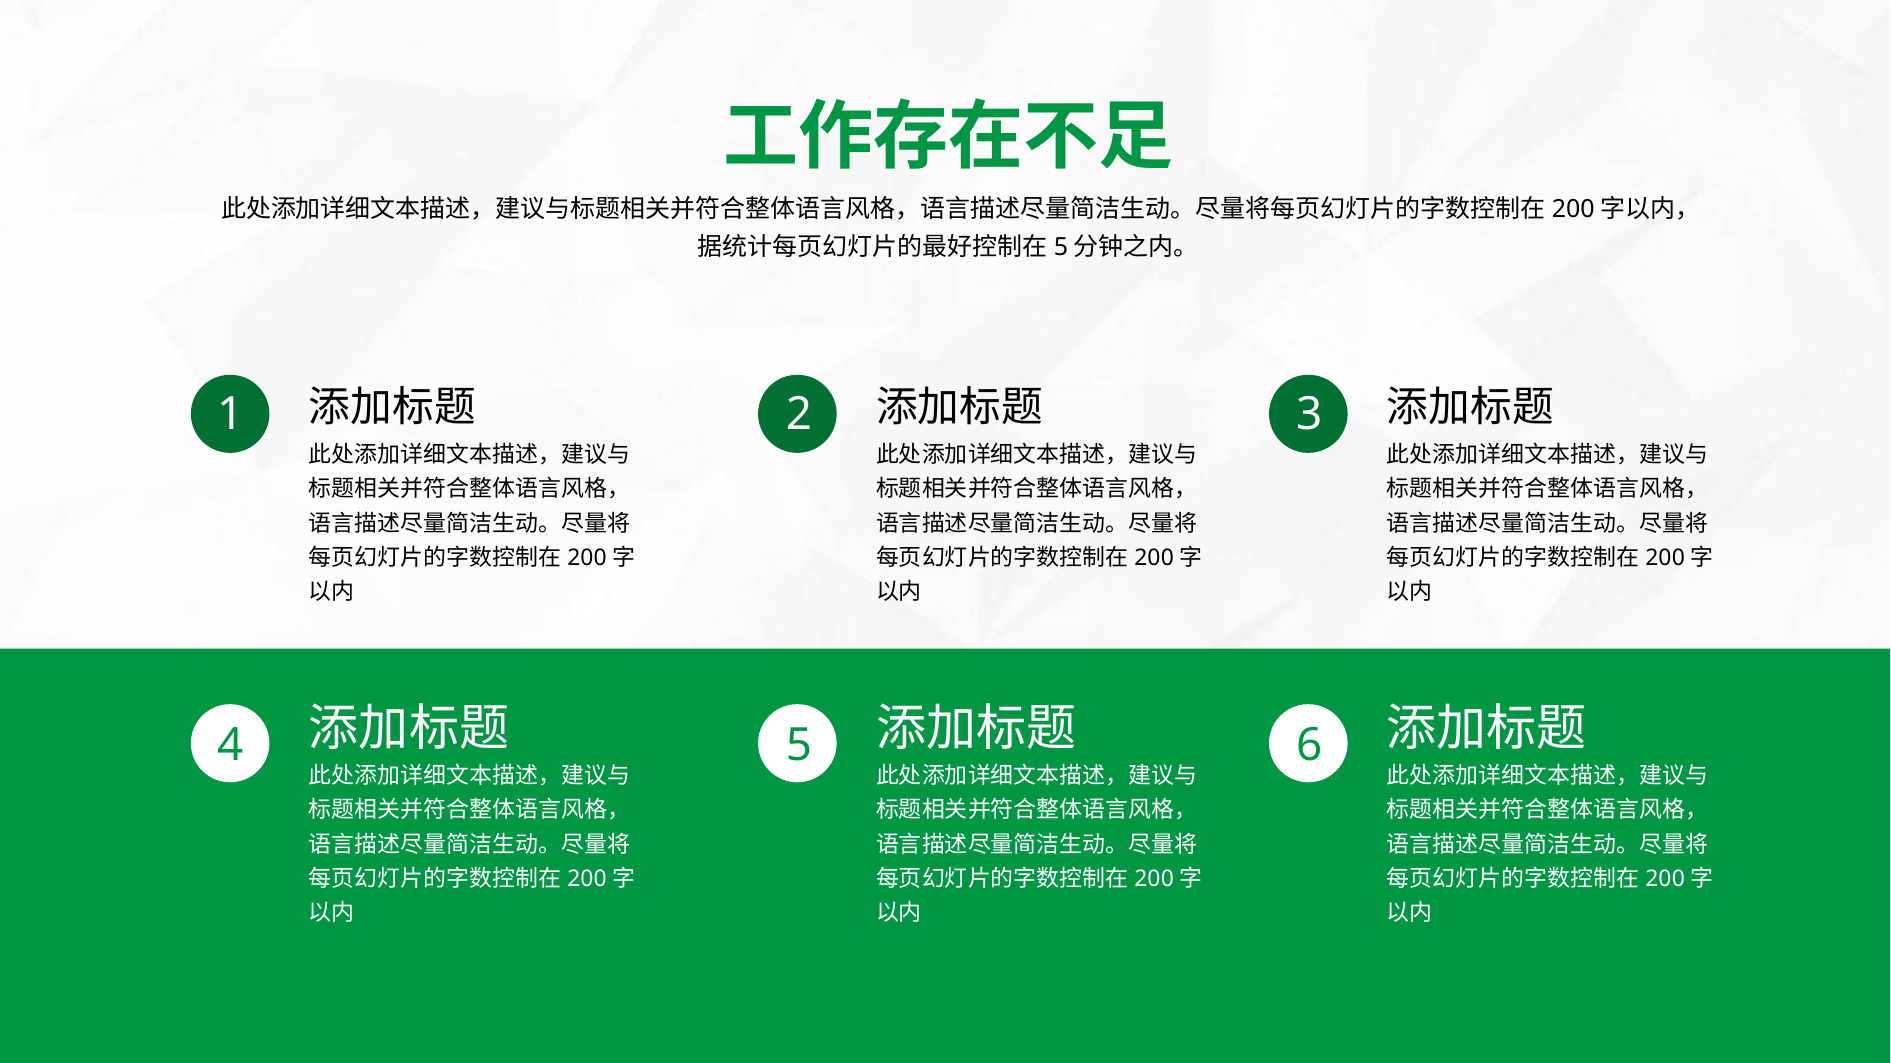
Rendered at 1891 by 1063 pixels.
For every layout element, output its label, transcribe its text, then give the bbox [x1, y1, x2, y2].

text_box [1268, 703, 1348, 783]
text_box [1386, 701, 1719, 910]
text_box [757, 703, 837, 783]
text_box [1386, 380, 1719, 589]
text_box 此处添加详细文本描述，建议与标题相关并符合整体语言风格，语言描述尽量简洁生动。尽量将每页幻灯片的字数控制在200字以内， 据统计每页幻灯片的最好控制在5分钟之内。 [212, 185, 1684, 260]
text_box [875, 380, 1207, 589]
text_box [757, 374, 837, 454]
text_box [190, 374, 270, 454]
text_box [190, 703, 270, 783]
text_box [308, 380, 641, 589]
text_box 工作存在不足 [325, 94, 1571, 185]
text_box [1268, 374, 1348, 454]
text_box [0, 648, 1891, 1063]
picture [0, 0, 1891, 648]
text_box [308, 701, 641, 910]
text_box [875, 701, 1207, 910]
